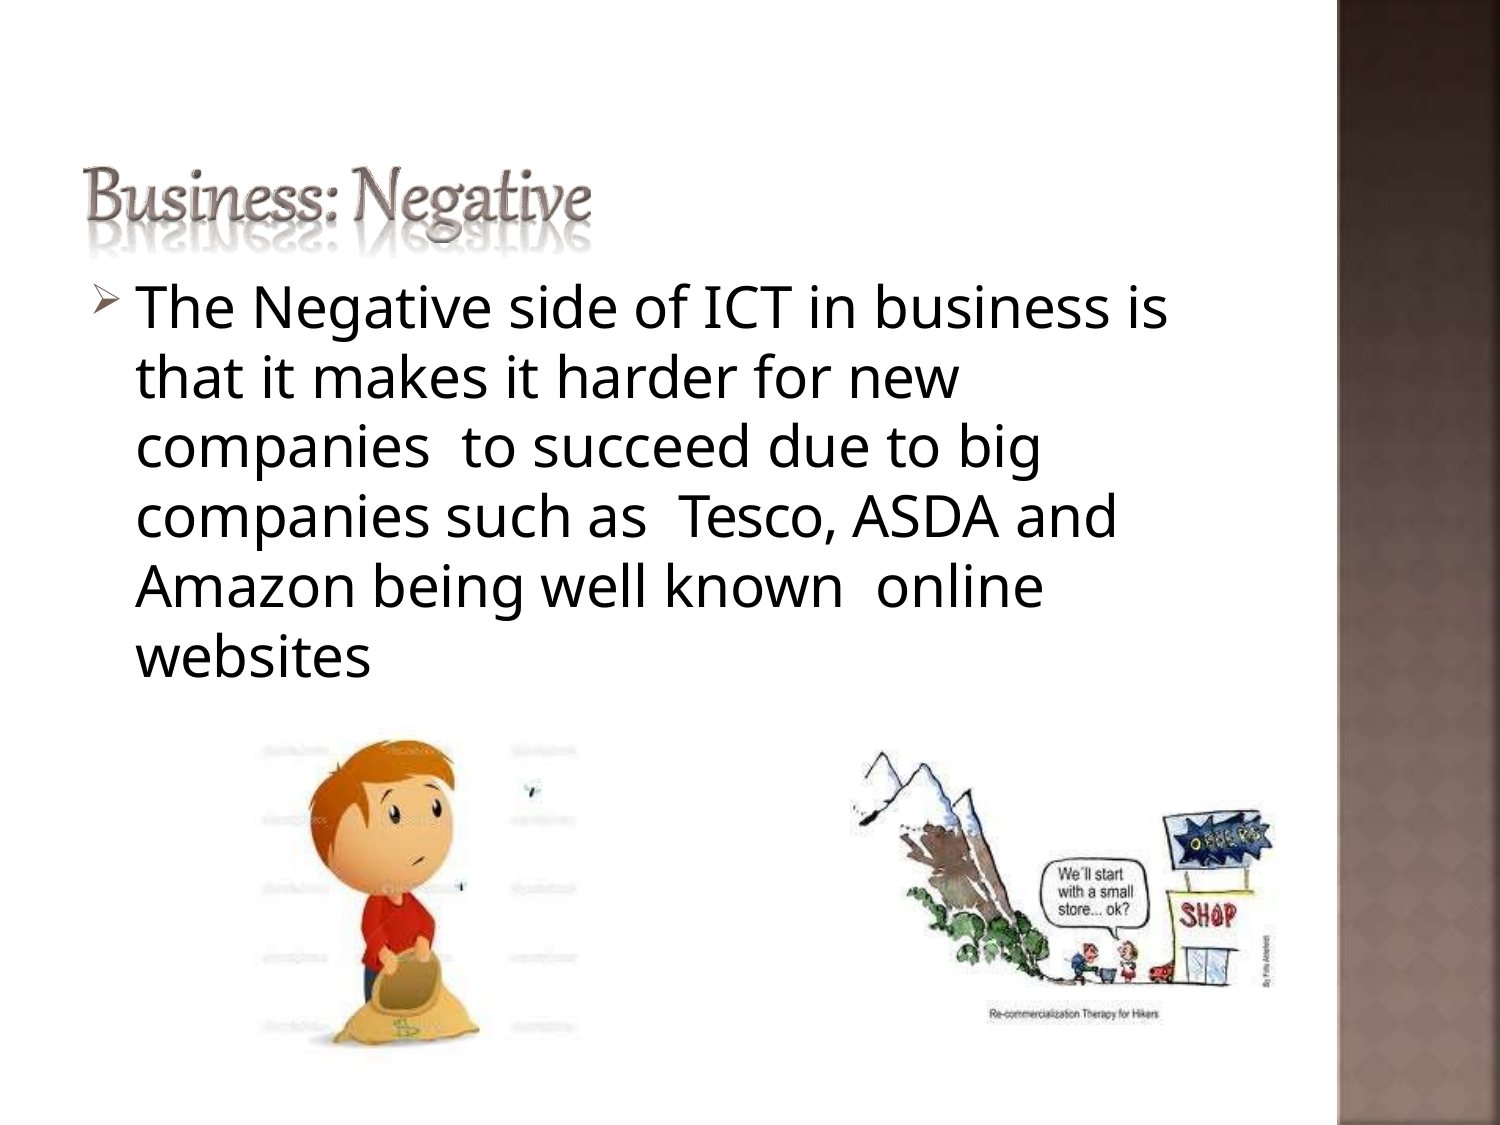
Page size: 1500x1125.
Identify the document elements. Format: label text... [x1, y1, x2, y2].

text_box [82, 218, 592, 274]
text_box [242, 716, 597, 1063]
text_box [1337, 0, 1500, 1125]
text_box The Negative side of ICT in business is that it makes it harder for new companies to succeed due to big companies such as Tesco, ASDA and Amazon being well known online websites [87, 267, 1247, 690]
text_box [82, 166, 591, 243]
text_box [849, 737, 1279, 1025]
